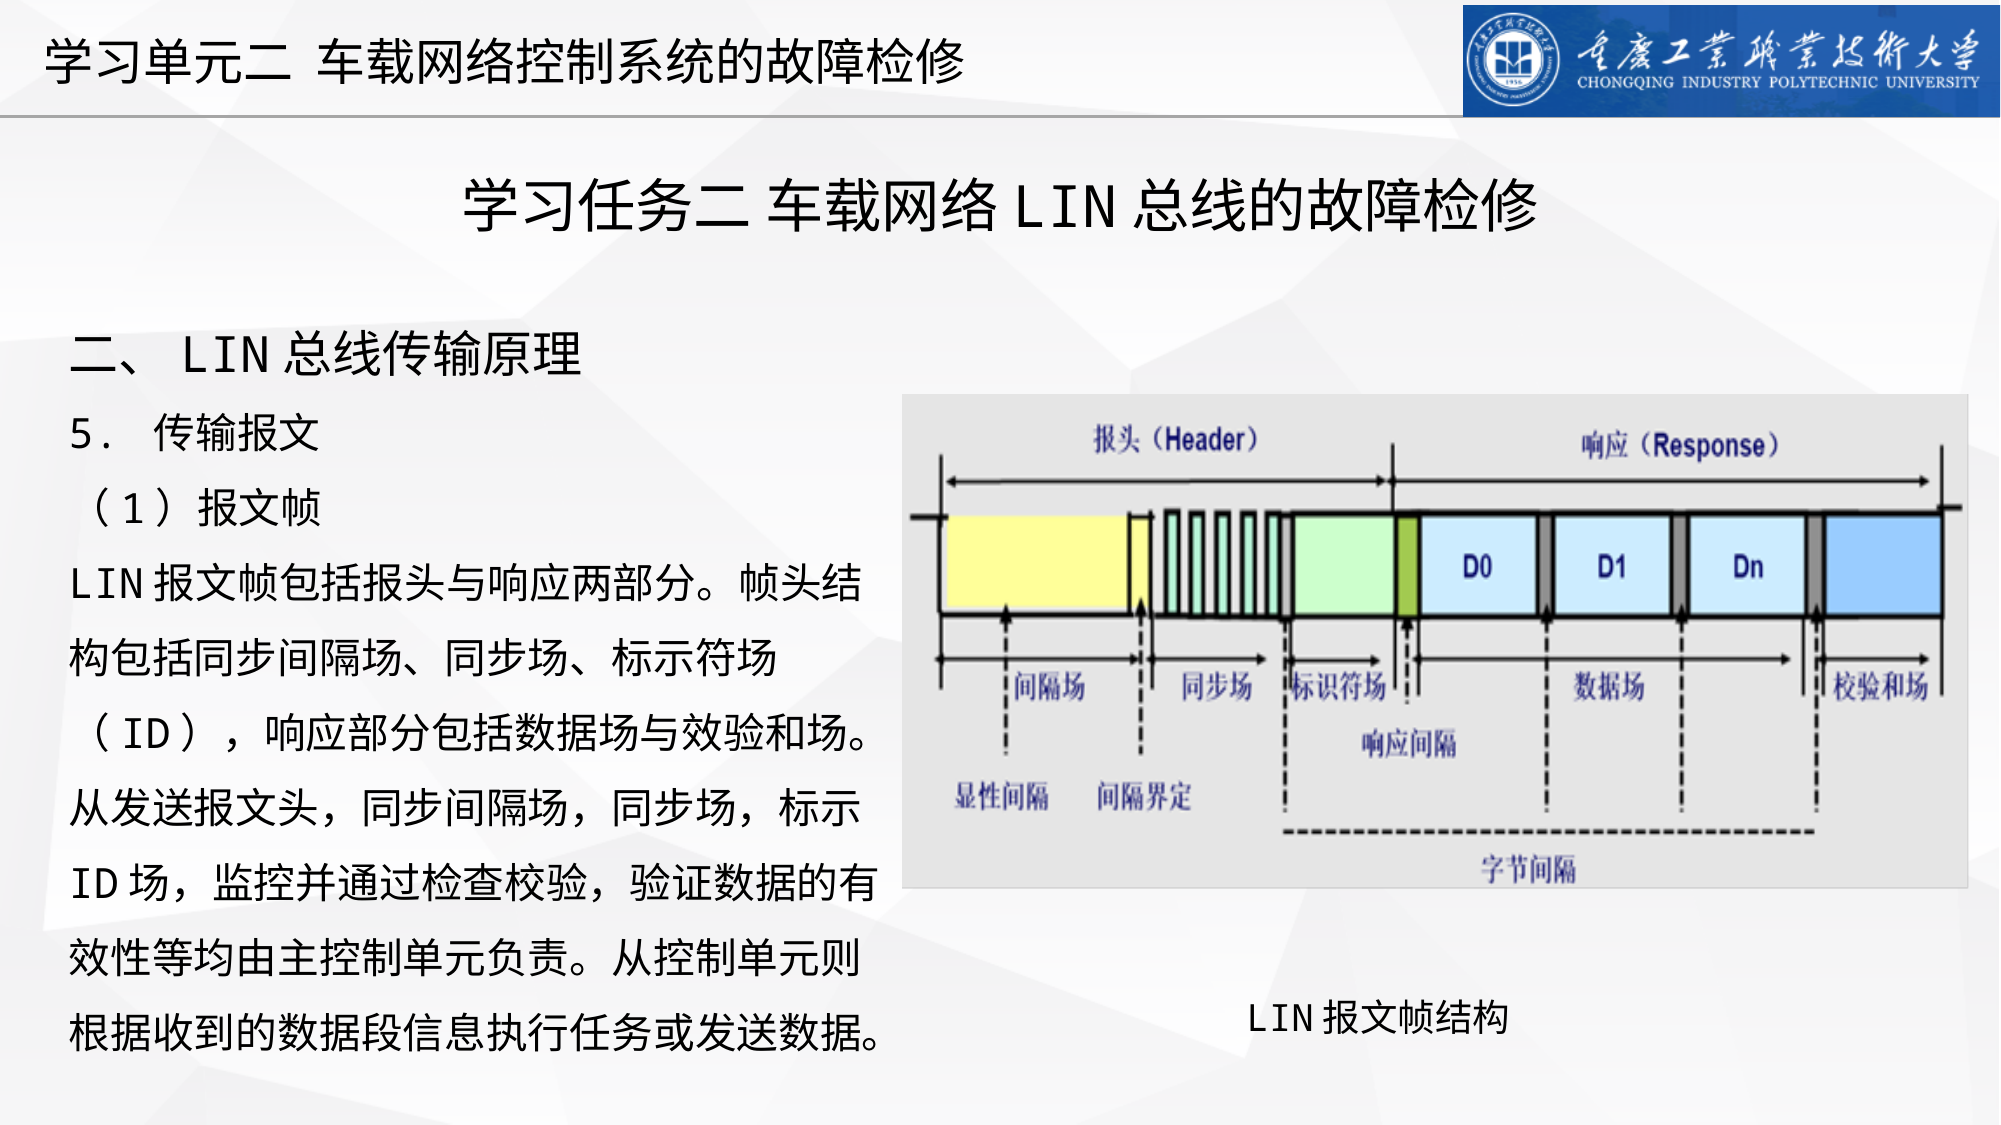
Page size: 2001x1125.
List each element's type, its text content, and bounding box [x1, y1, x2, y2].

text_box 学习任务二 车载网络LIN总线的故障检修 [433, 161, 1567, 247]
text_box 二、LIN总线传输原理 5. 传输报文 （1）报文帧 LIN报文帧包括报头与响应两部分。帧头结构包括同步间隔场、同步场、标示符场（ID），响应部分包括数据场与效验和场。从发送报文头，同步间隔场，同步场，标示ID场，监控并通过检查校验，验证数据的有效性等均由主控制单元负责。从控制单元则根据收到的数据段信息执行任务或发送数据。 [54, 284, 903, 1065]
picture [0, 118, 1999, 1125]
text_box LIN报文帧结构 [1209, 986, 1594, 1047]
picture [0, 0, 2001, 117]
